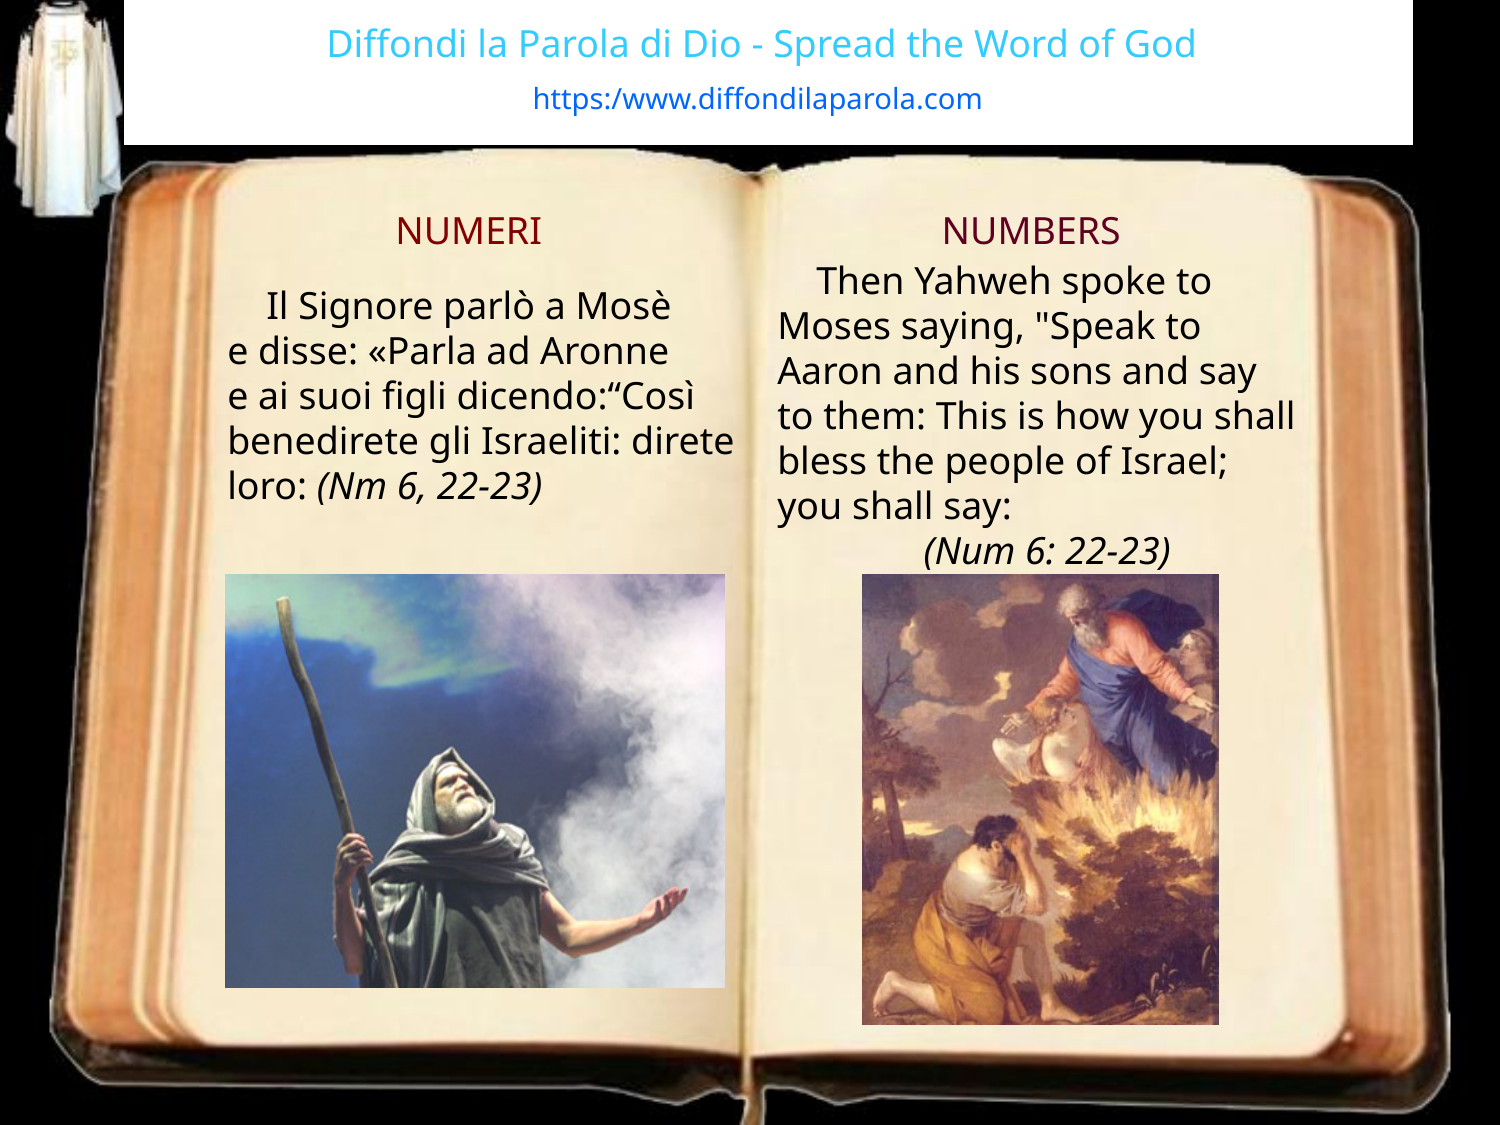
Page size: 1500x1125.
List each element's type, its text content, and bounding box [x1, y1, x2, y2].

text_box Il Signore parlò a Mosè e disse: «Parla ad Aronne e ai suoi figli dicendo:“Così benedirete gli Israeliti: direte loro: (Nm 6, 22-23) [212, 274, 762, 515]
picture [0, 0, 1500, 1125]
text_box Diffondi la Parola di Dio - Spread the Word of God https:/www.diffondilaparola.com [124, 0, 1413, 145]
text_box NUMERI [187, 199, 750, 260]
text_box NUMBERS [774, 199, 1288, 260]
text_box Then Yahweh spoke to Moses saying, "Speak to Aaron and his sons and say to them: This is how you shall bless the people of Israel; you shall say: (Num 6: 22-23) [762, 249, 1313, 580]
